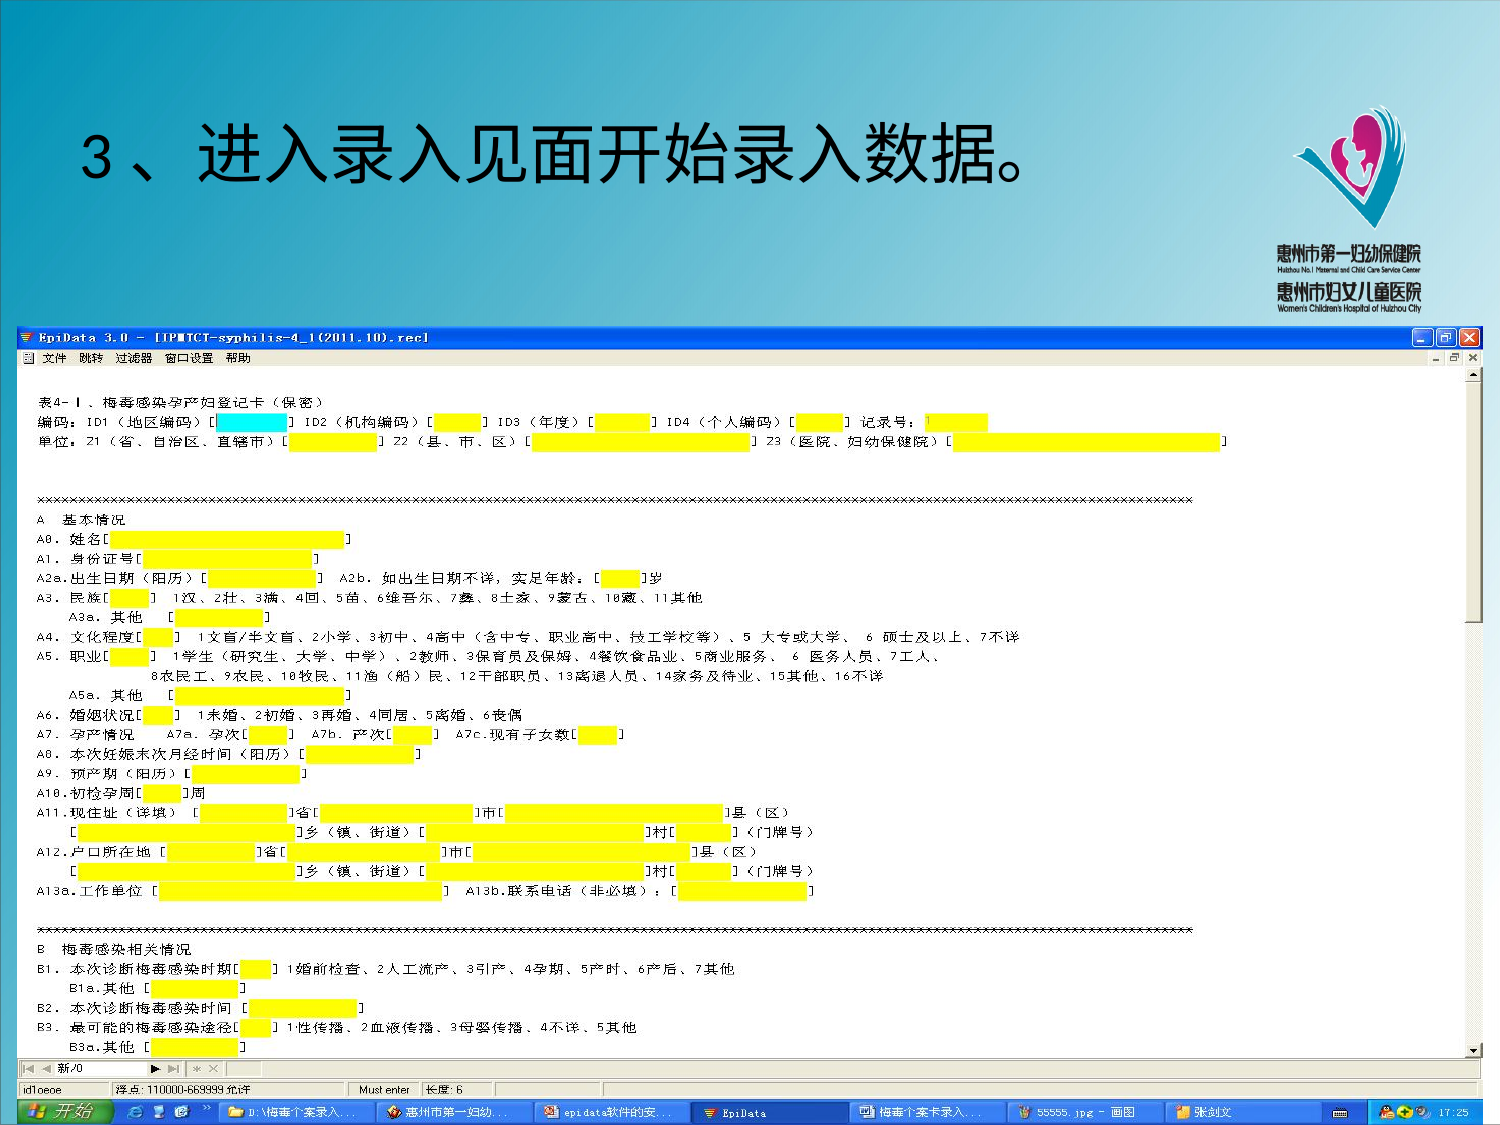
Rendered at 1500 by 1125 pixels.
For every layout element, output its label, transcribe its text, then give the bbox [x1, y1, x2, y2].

list 3、进入录入见面开始录入数据。 [64, 113, 1416, 202]
picture [0, 0, 1500, 1125]
